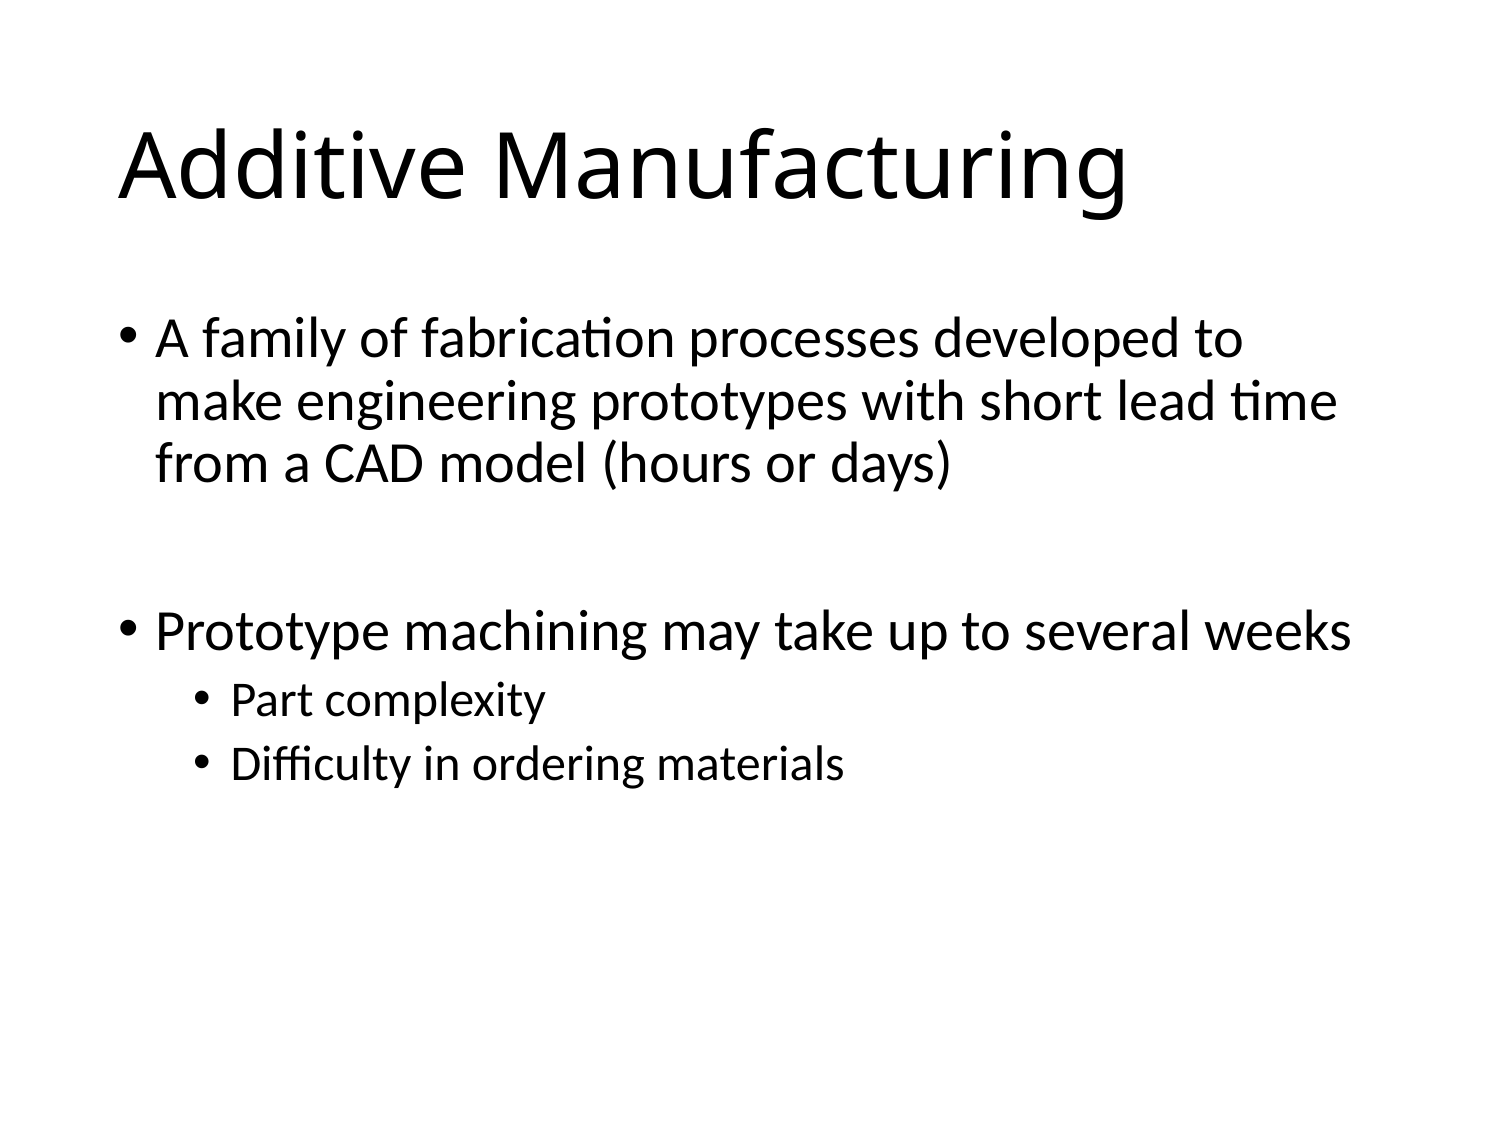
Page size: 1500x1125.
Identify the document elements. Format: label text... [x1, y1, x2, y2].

title Additive Manufacturing [103, 59, 1397, 278]
list A family of fabrication processes developed to make engineering prototypes with short lead time from a CAD model (hours or days) Prototype machining may take up to several weeks Part complexity Difficulty in ordering materials [103, 299, 1397, 1014]
